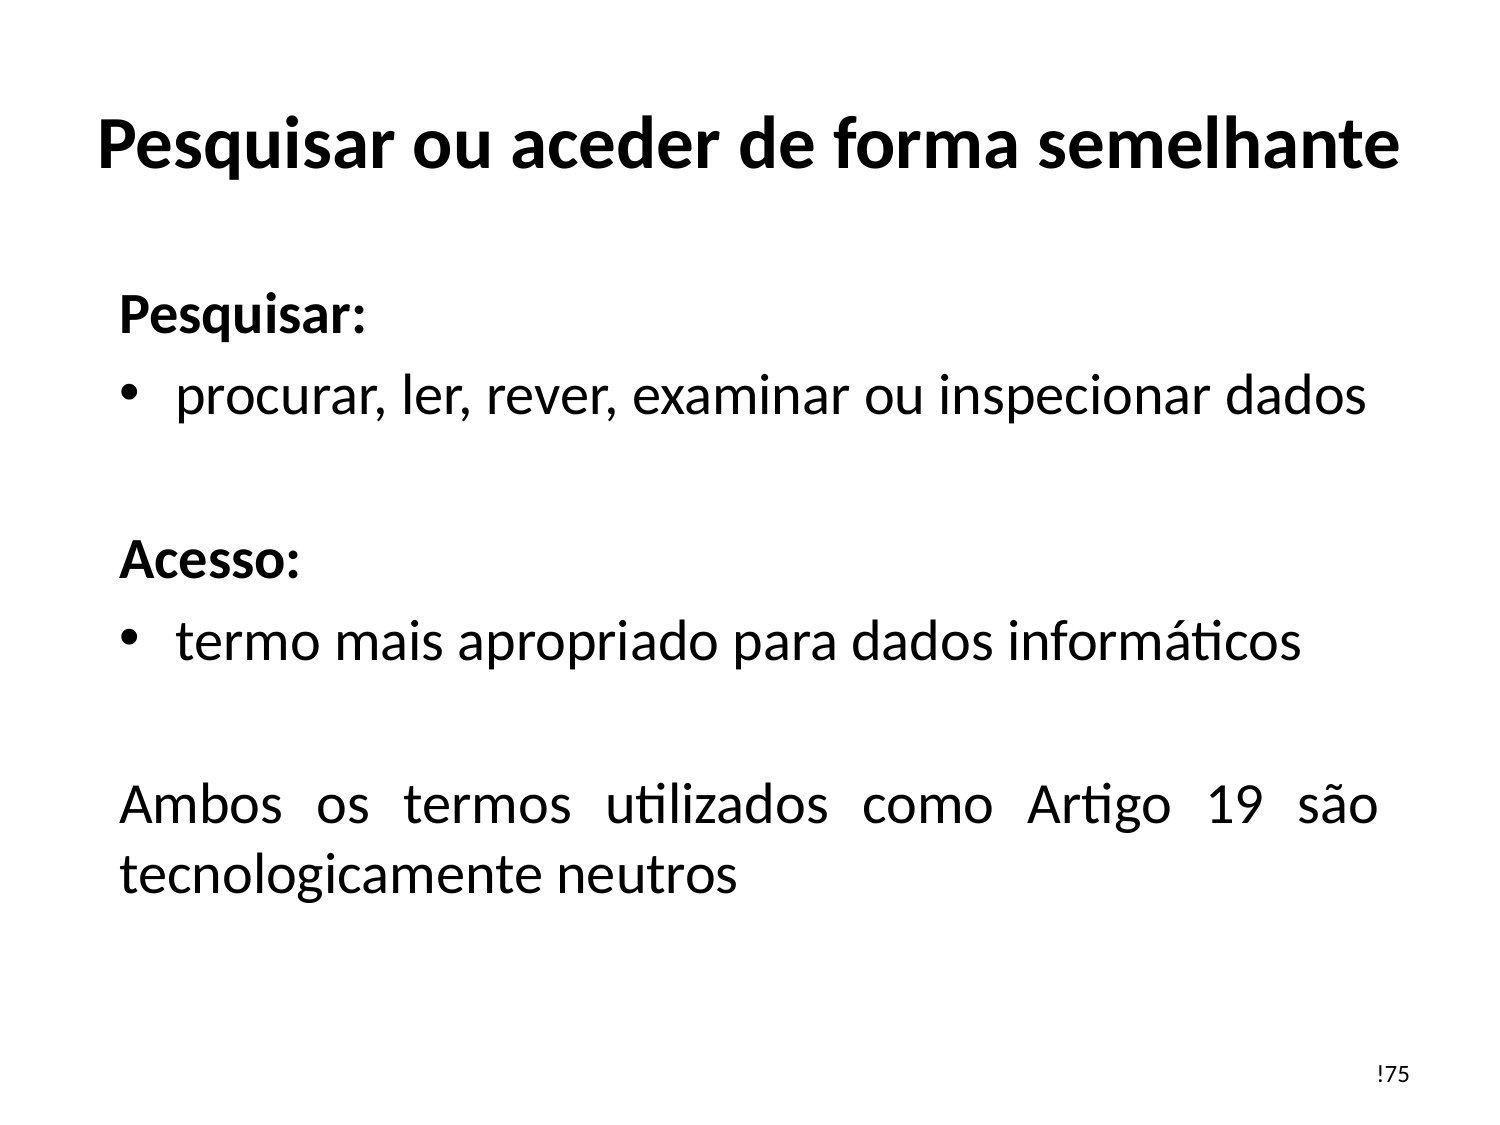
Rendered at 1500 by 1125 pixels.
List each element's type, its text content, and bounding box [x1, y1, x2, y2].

title Pesquisar ou aceder de forma semelhante [74, 44, 1426, 233]
slide_number !75 [1074, 1042, 1425, 1103]
list Pesquisar: procurar, ler, rever, examinar ou inspecionar dados Acesso: termo mais apropriado para dados informáticos Ambos os termos utilizados como Artigo 19 são tecnologicamente neutros [103, 267, 1396, 988]
